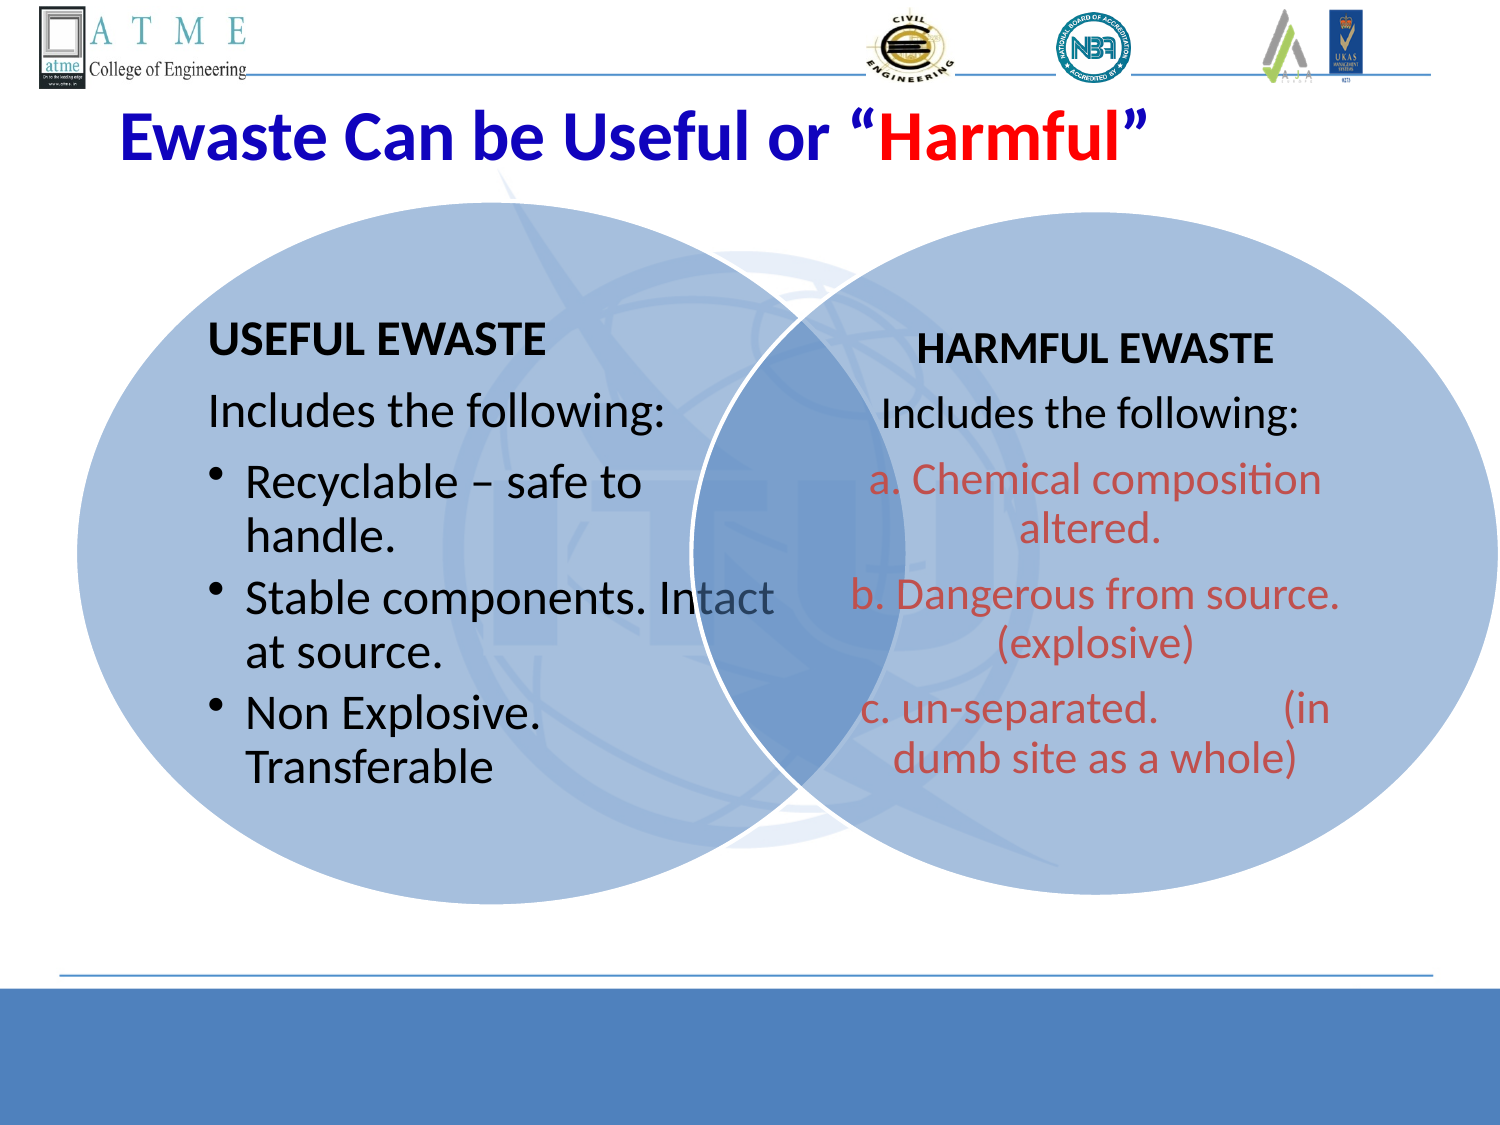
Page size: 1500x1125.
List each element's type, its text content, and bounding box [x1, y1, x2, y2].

text_box [0, 988, 1500, 1125]
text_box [74, 158, 1500, 945]
picture [1096, 50, 1132, 84]
text_box Ewaste Can be Useful or “Harmful” [98, 44, 1172, 156]
picture [0, 0, 1500, 988]
